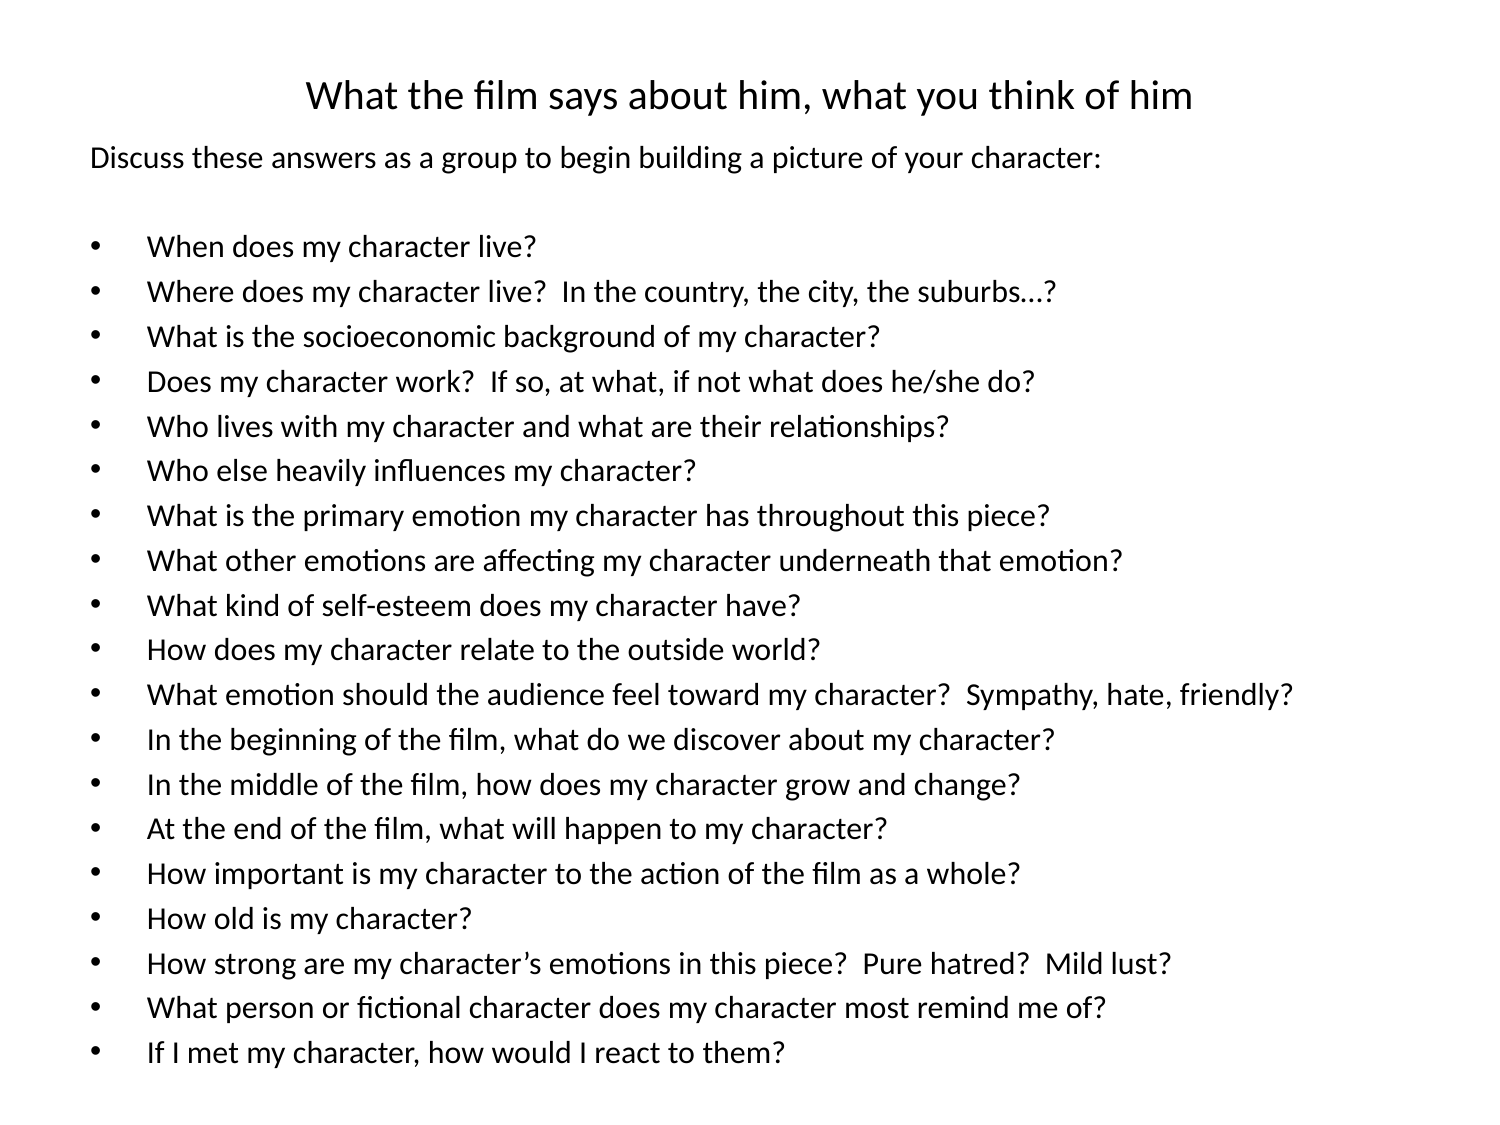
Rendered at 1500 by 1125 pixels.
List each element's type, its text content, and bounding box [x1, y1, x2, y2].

title What the film says about him, what you think of him [75, 45, 1425, 128]
list Discuss these answers as a group to begin building a picture of your character: When does my character live? Where does my character live? In the country, the city, the suburbs…? What is the socioeconomic background of my character? Does my character work? If so, at what, if not what does he/she do? Who lives with my character and what are their relationships? Who else heavily influences my character? What is the primary emotion my character has throughout this piece? What other emotions are affecting my character underneath that emotion? What kind of self-esteem does my character have? How does my character relate to the outside world? What emotion should the audience feel toward my character? Sympathy, hate, friendly? In the beginning of the film, what do we discover about my character? In the middle of the film, how does my character grow and change? At the end of the film, what will happen to my character? How important is my character to the action of the film as a whole? How old is my character? How strong are my character’s emotions in this piece? Pure hatred? Mild lust? What person or fictional character does my character most remind me of? If I met my character, how would I react to them? [75, 128, 1425, 1079]
